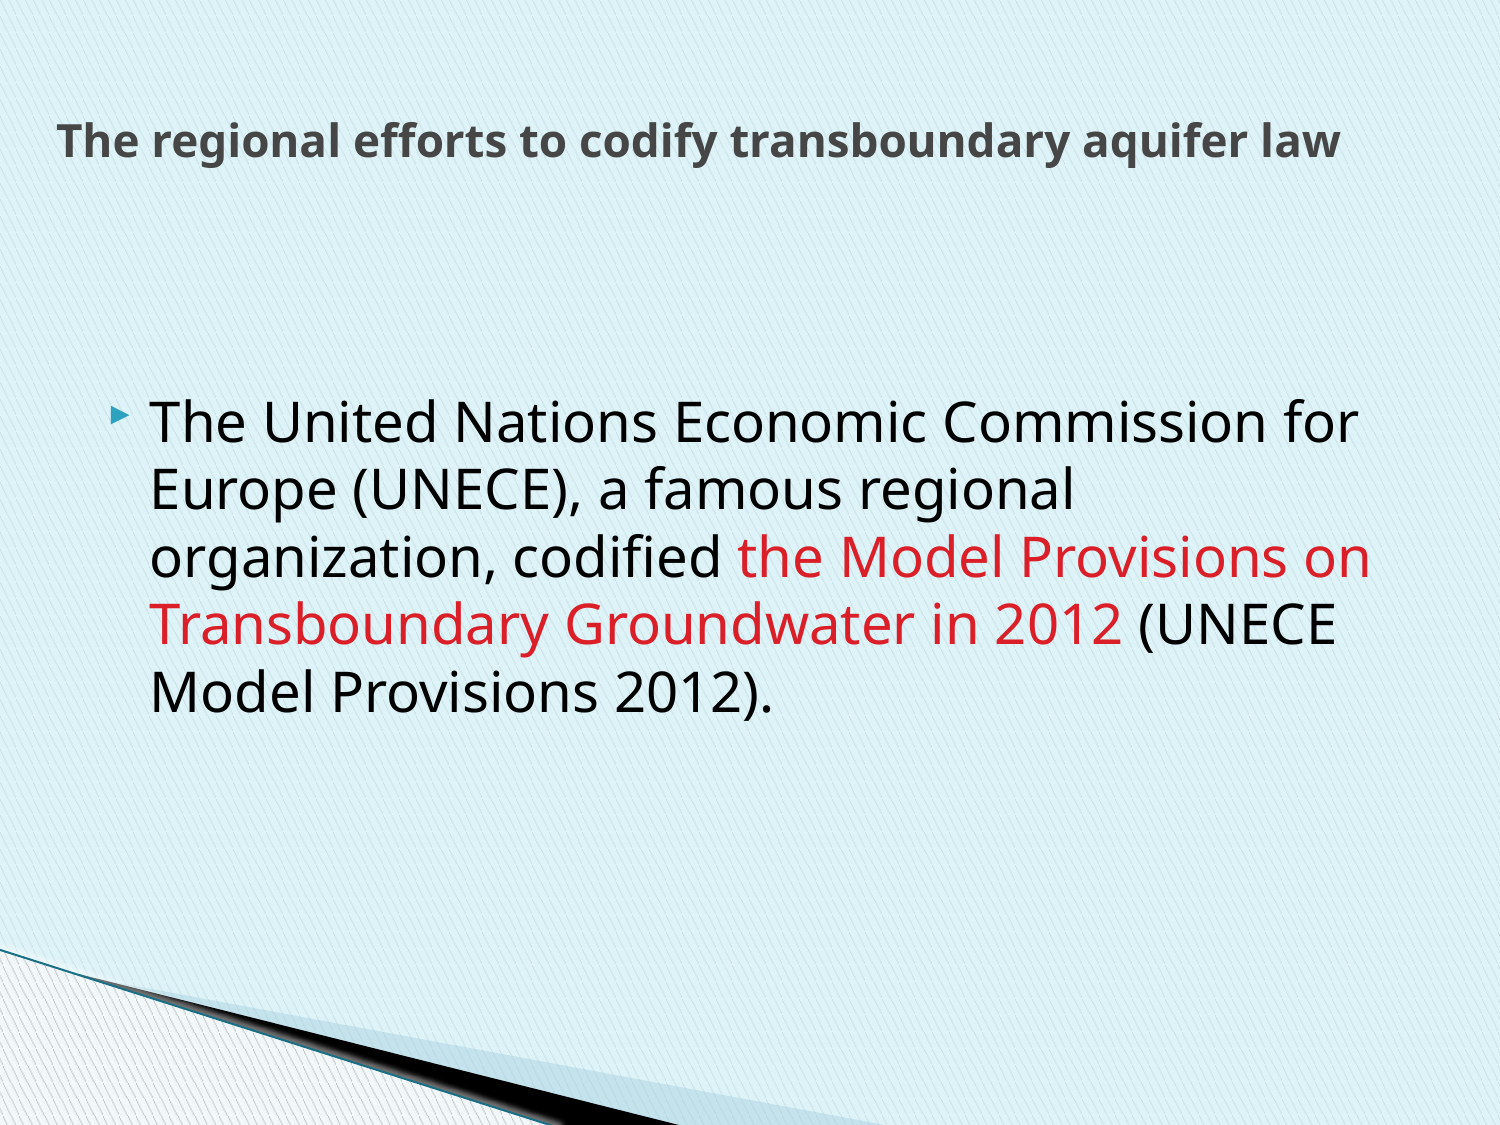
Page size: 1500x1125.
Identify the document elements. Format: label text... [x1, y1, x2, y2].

list The United Nations Economic Commission for Europe (UNECE), a famous regional organization, codified the Model Provisions on Transboundary Groundwater in 2012 (UNECE Model Provisions 2012). [75, 302, 1425, 894]
title The regional efforts to codify transboundary aquifer law [41, 45, 1483, 233]
